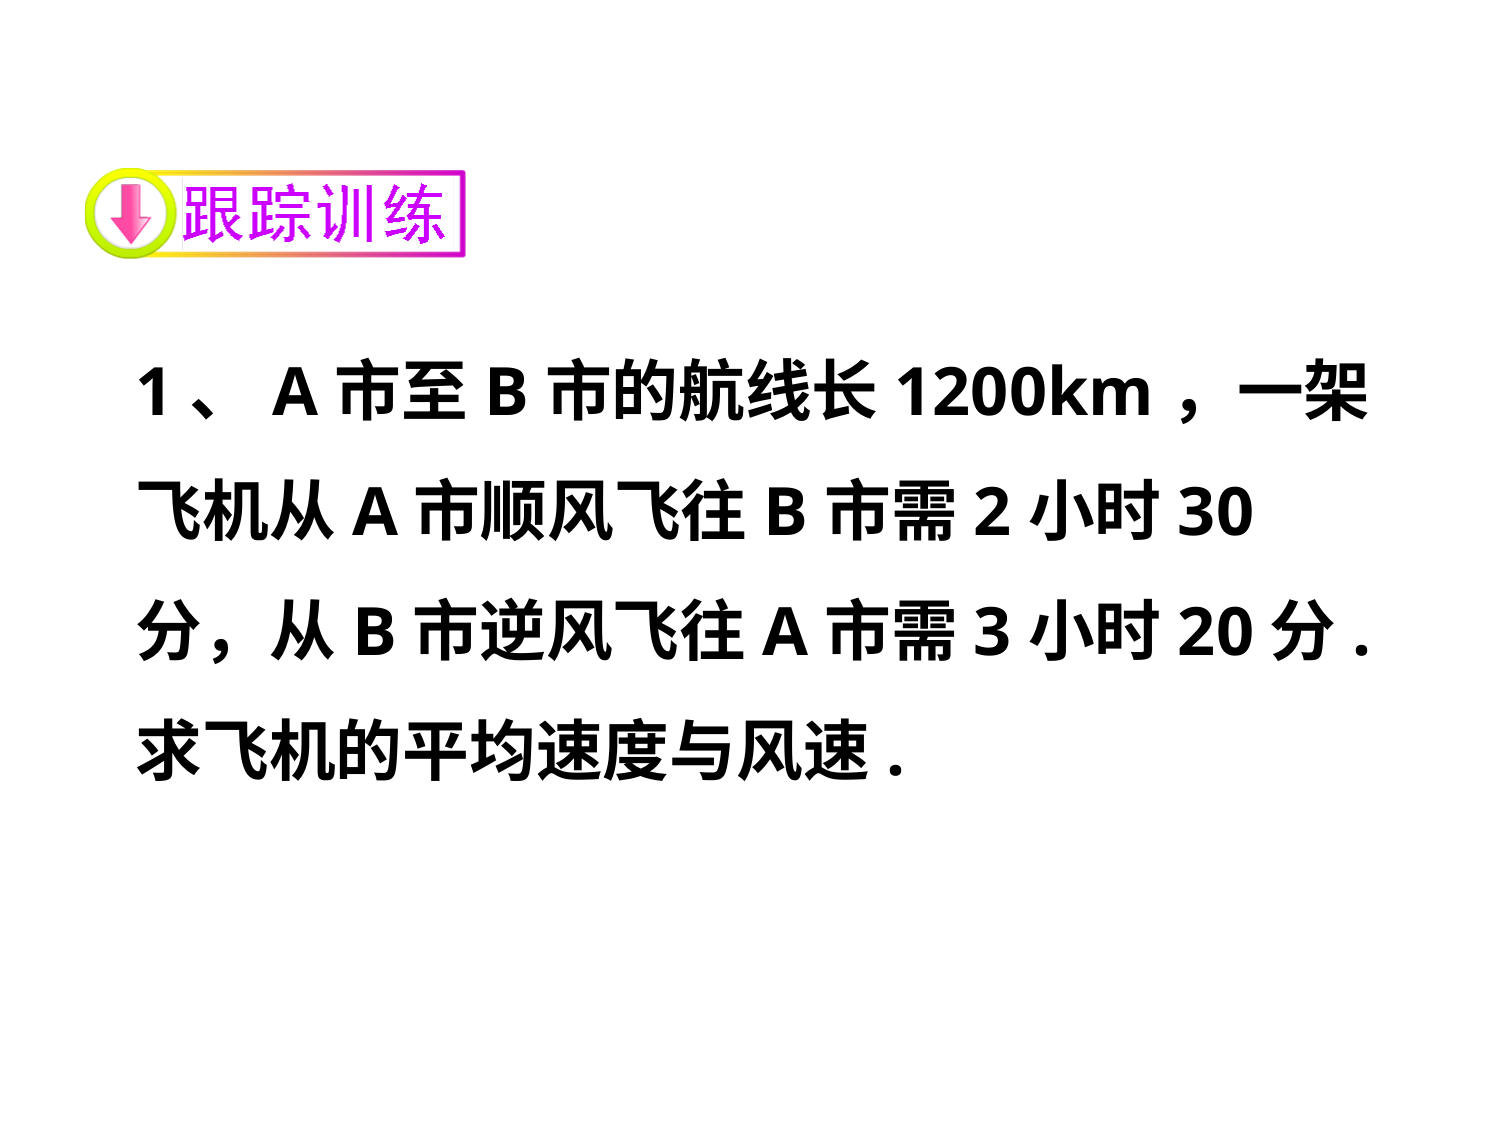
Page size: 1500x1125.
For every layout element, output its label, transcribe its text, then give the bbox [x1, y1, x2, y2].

text_box 1、A市至B市的航线长1200km，一架飞机从A市顺风飞往B市需2小时30分，从B市逆风飞往A市需3小时20分.求飞机的平均速度与风速. [121, 301, 1411, 797]
picture [84, 158, 484, 261]
